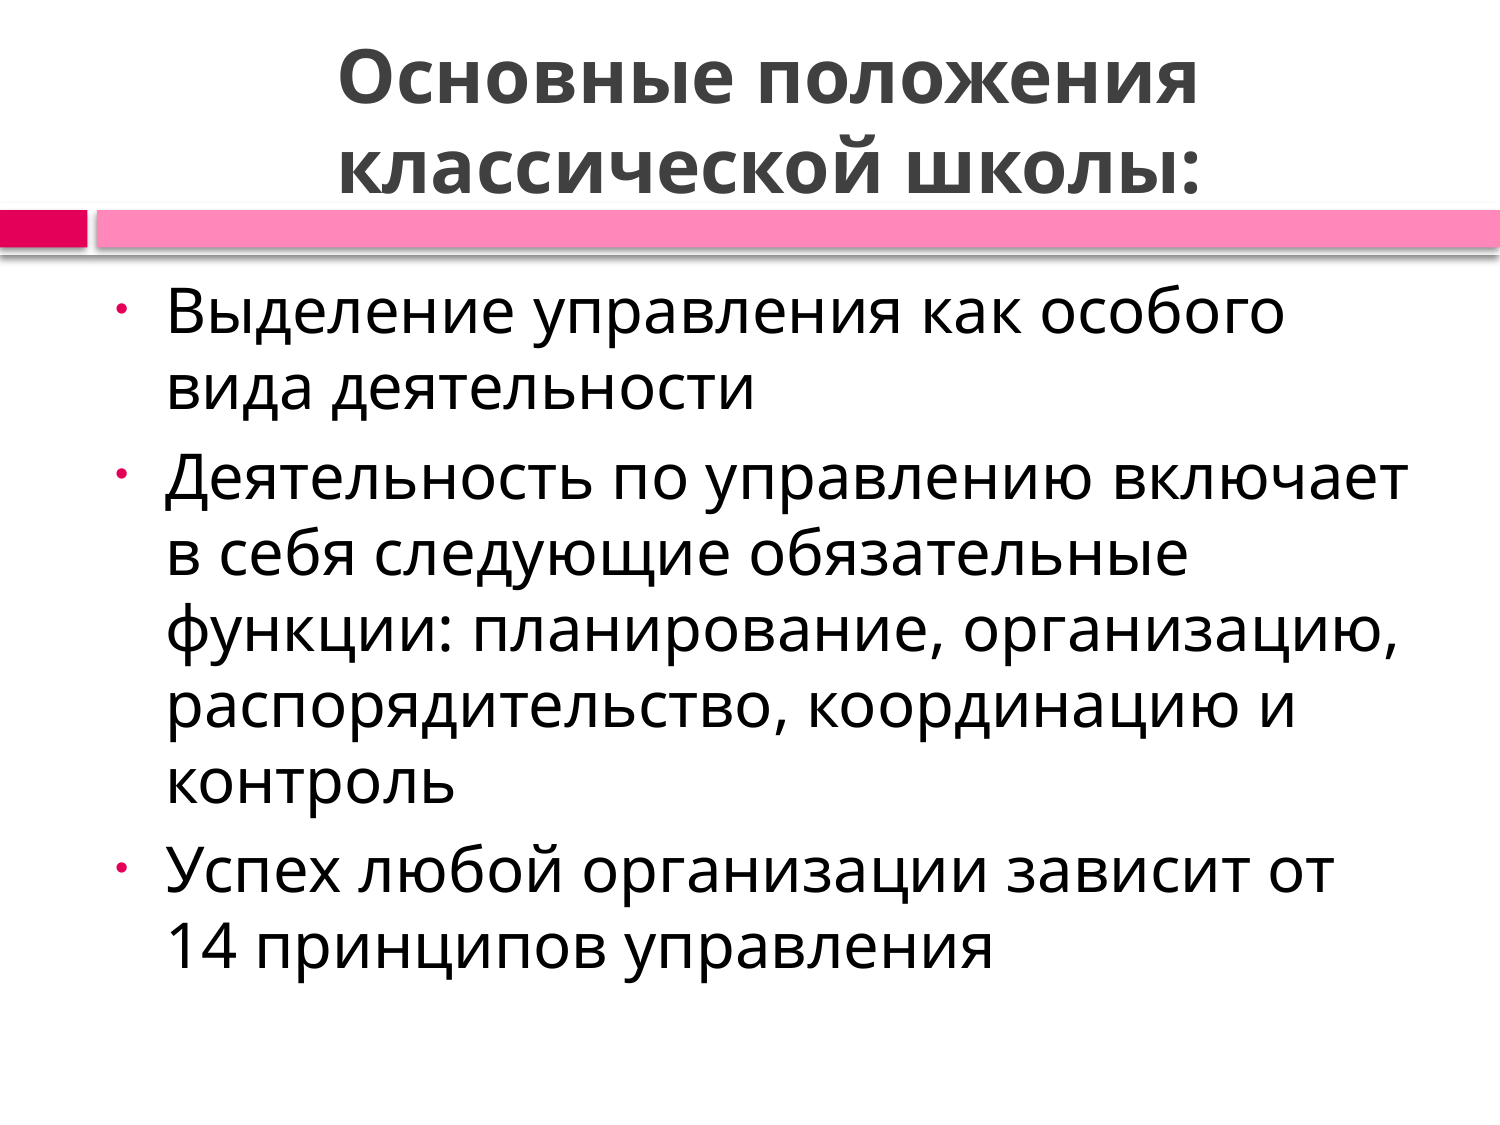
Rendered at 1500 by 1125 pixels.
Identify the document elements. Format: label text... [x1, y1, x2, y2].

title Основные положения классической школы: [100, 37, 1438, 200]
list Выделение управления как особого вида деятельности Деятельность по управлению включает в себя следующие обязательные функции: планирование, организацию, распорядительство, координацию и контроль Успех любой организации зависит от 14 принципов управления [100, 262, 1438, 1000]
